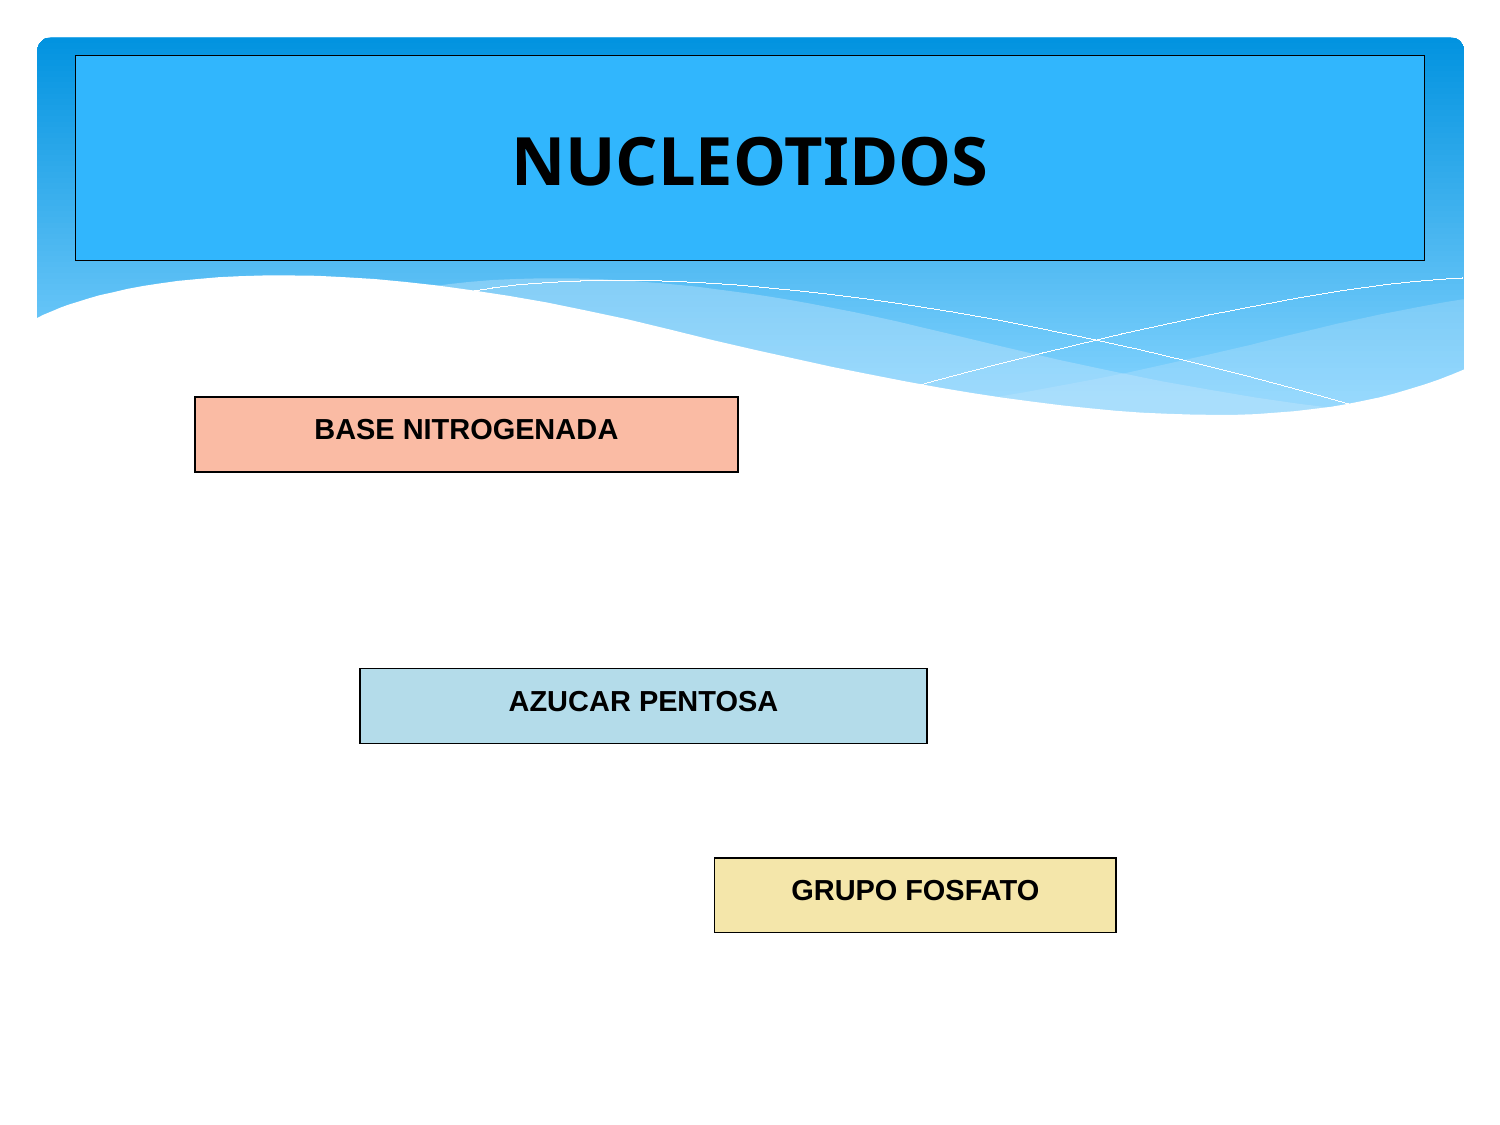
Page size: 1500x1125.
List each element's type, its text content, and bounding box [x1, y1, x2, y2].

text_box AZUCAR PENTOSA [360, 668, 928, 744]
title NUCLEOTIDOS [75, 55, 1425, 261]
text_box GRUPO FOSFATO [714, 857, 1117, 933]
text_box BASE NITROGENADA [194, 397, 739, 472]
